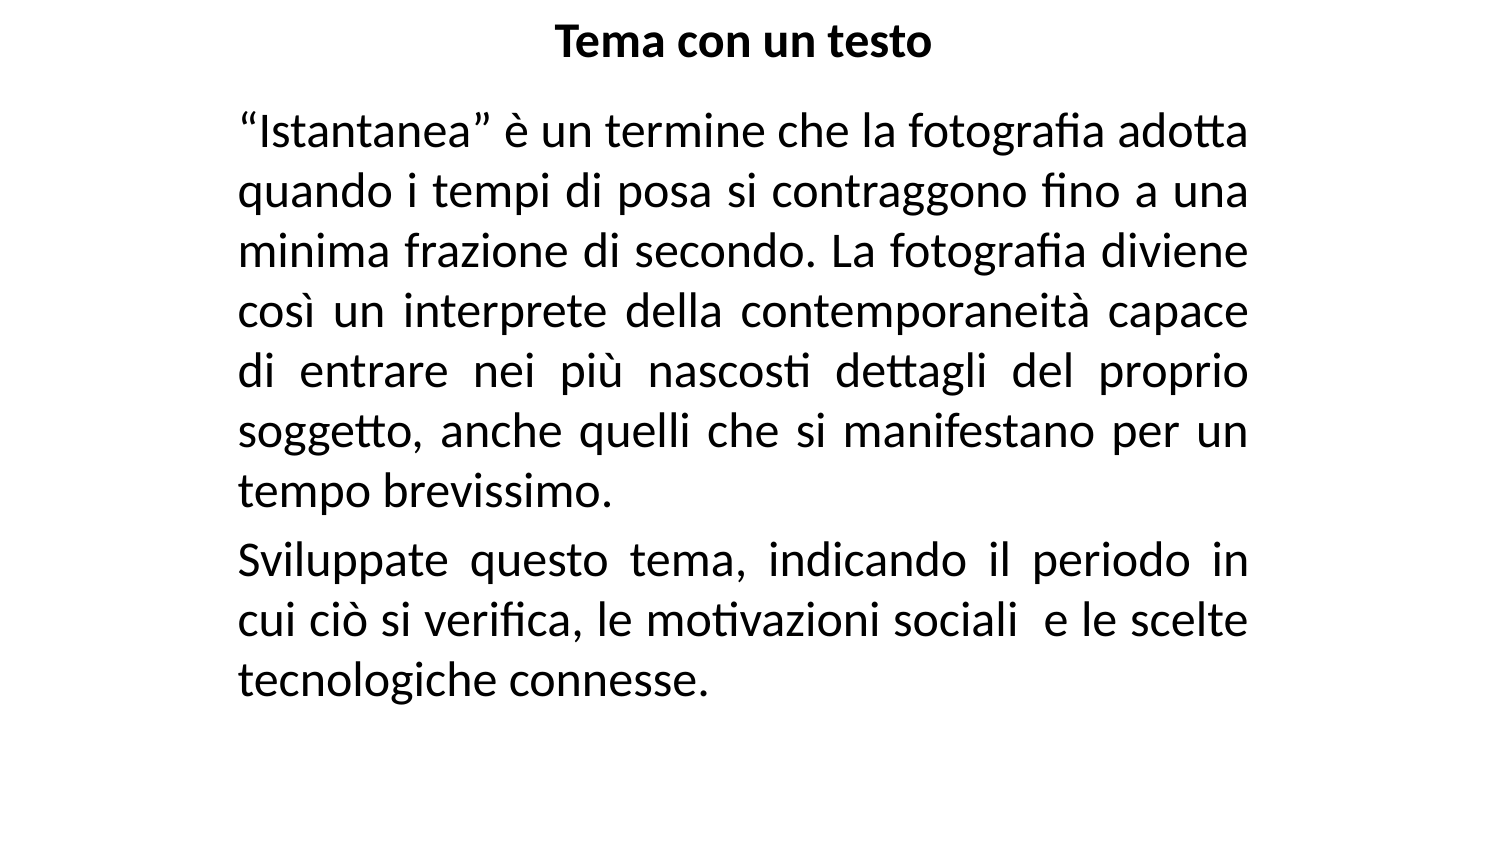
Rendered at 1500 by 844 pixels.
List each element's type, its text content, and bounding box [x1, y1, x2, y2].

text_box Tema con un testo “Istantanea” è un termine che la fotografia adotta quando i tempi di posa si contraggono fino a una minima frazione di secondo. La fotografia diviene così un interprete della contemporaneità capace di entrare nei più nascosti dettagli del proprio soggetto, anche quelli che si manifestano per un tempo brevissimo. Sviluppate questo tema, indicando il periodo in cui ciò si verifica, le motivazioni sociali e le scelte tecnologiche connesse. [222, 0, 1265, 839]
